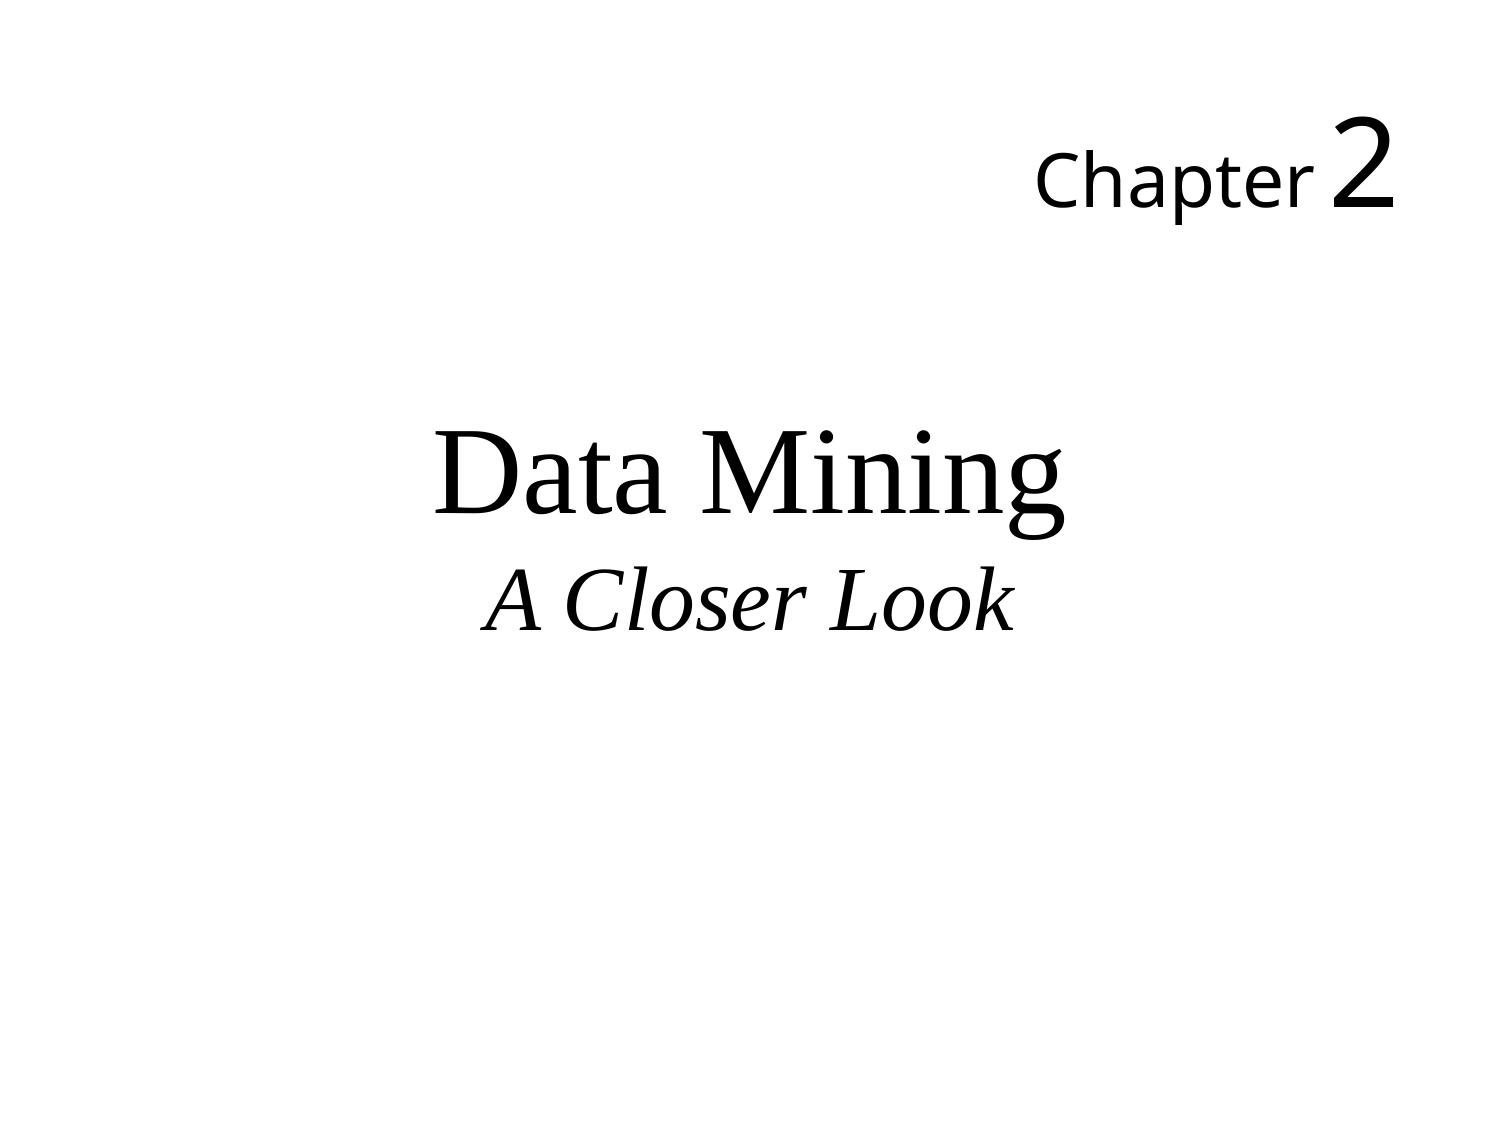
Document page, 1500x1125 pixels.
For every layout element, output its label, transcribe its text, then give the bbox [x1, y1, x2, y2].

title Data Mining A Closer Look [0, 375, 1500, 663]
text_box Chapter 2 [1018, 74, 1415, 240]
